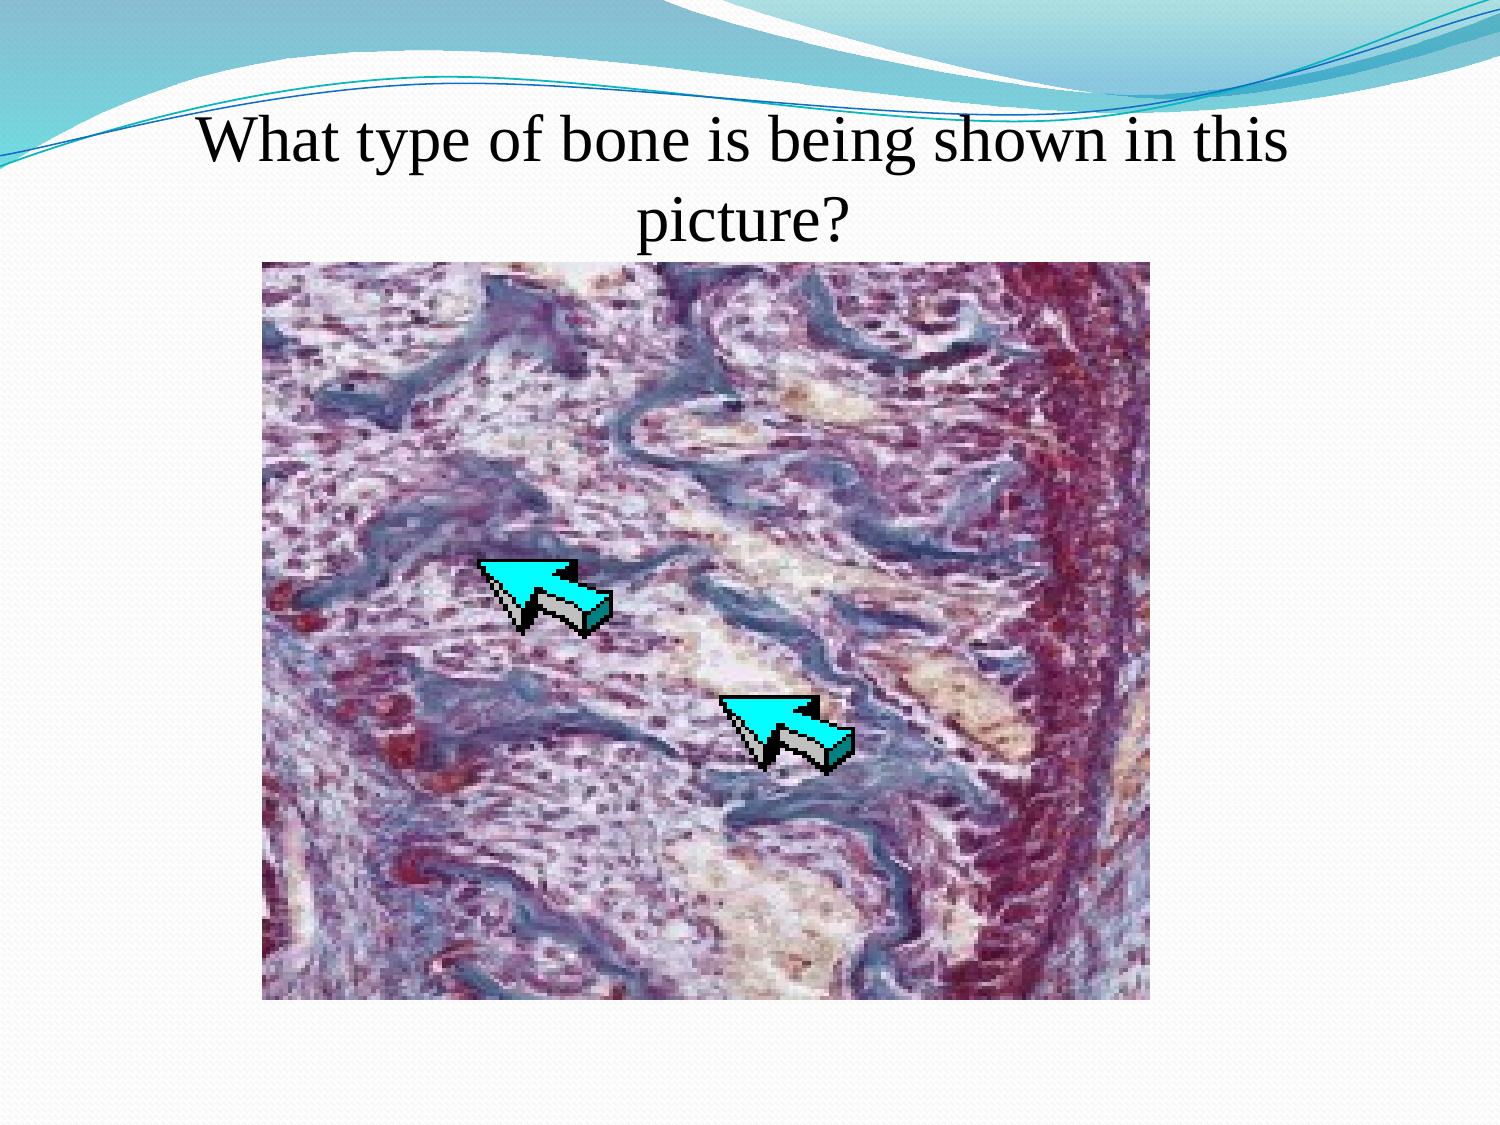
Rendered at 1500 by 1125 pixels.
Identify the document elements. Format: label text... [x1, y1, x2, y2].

text_box What type of bone is being shown in this picture? [74, 87, 1413, 263]
picture [262, 262, 1151, 1001]
